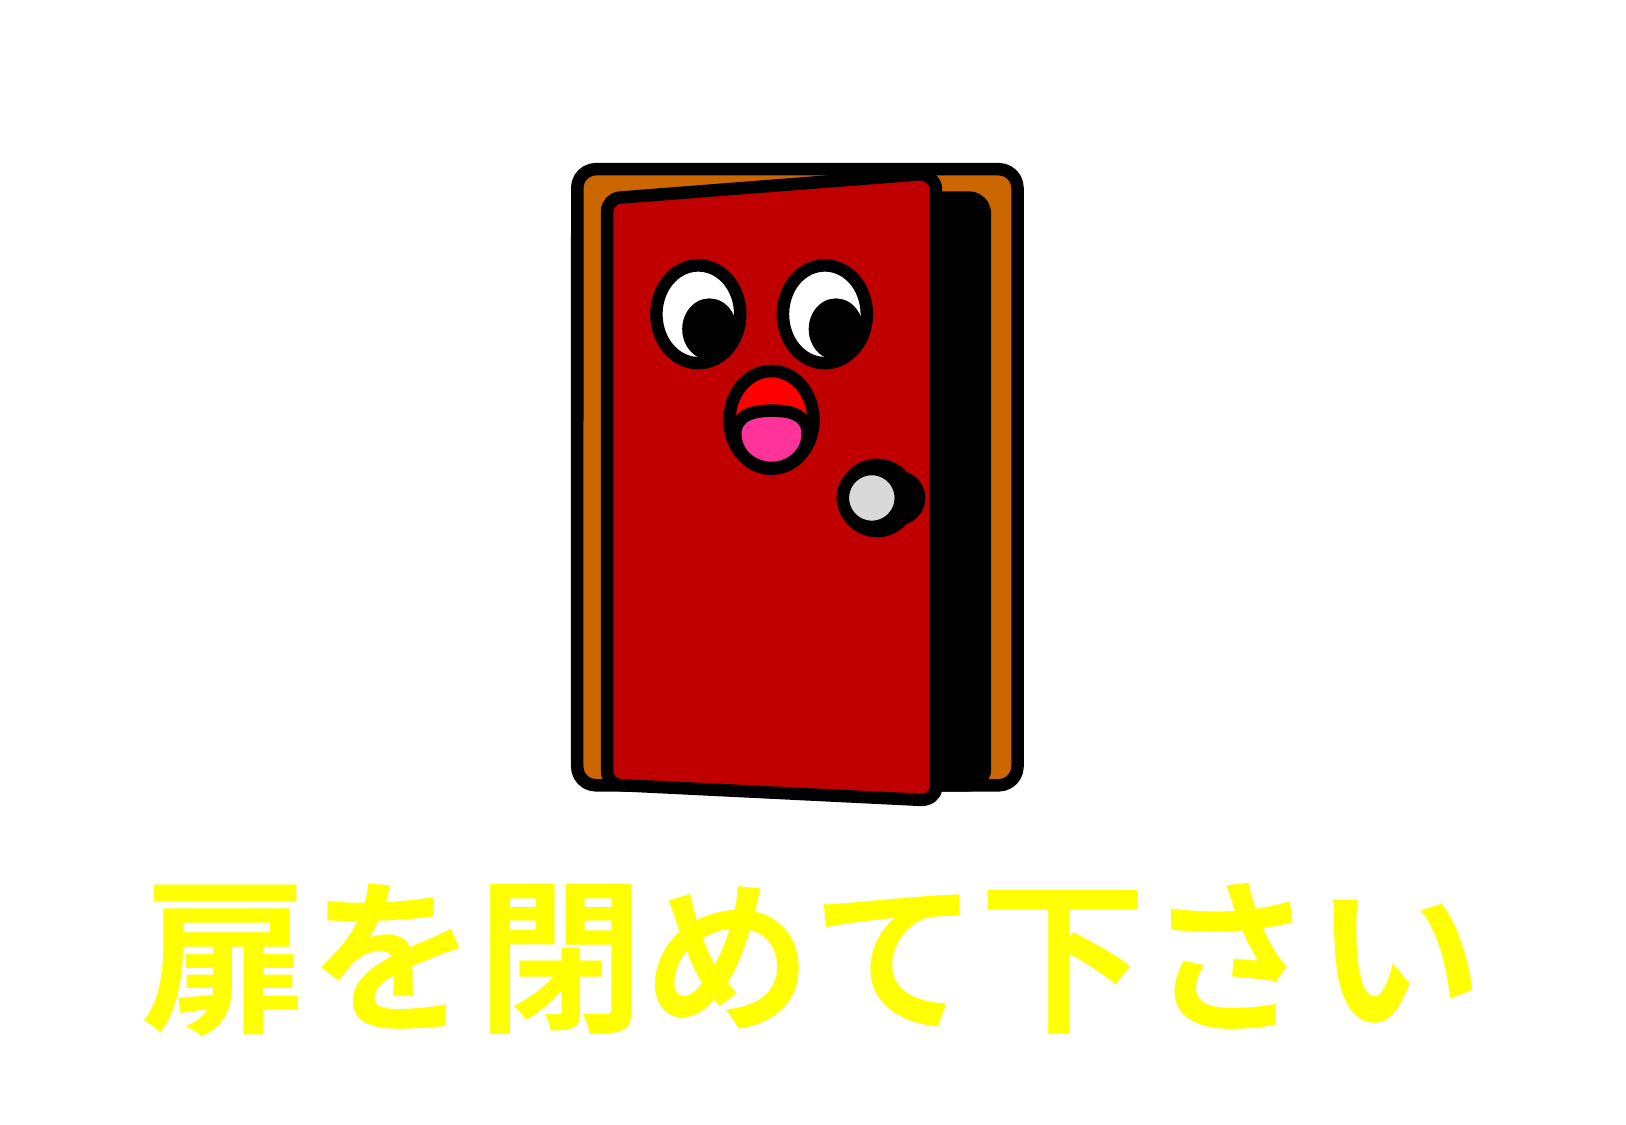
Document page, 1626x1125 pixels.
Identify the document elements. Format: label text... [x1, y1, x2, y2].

text_box 扉を閉めて下さい [0, 845, 1625, 1061]
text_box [576, 168, 1018, 801]
